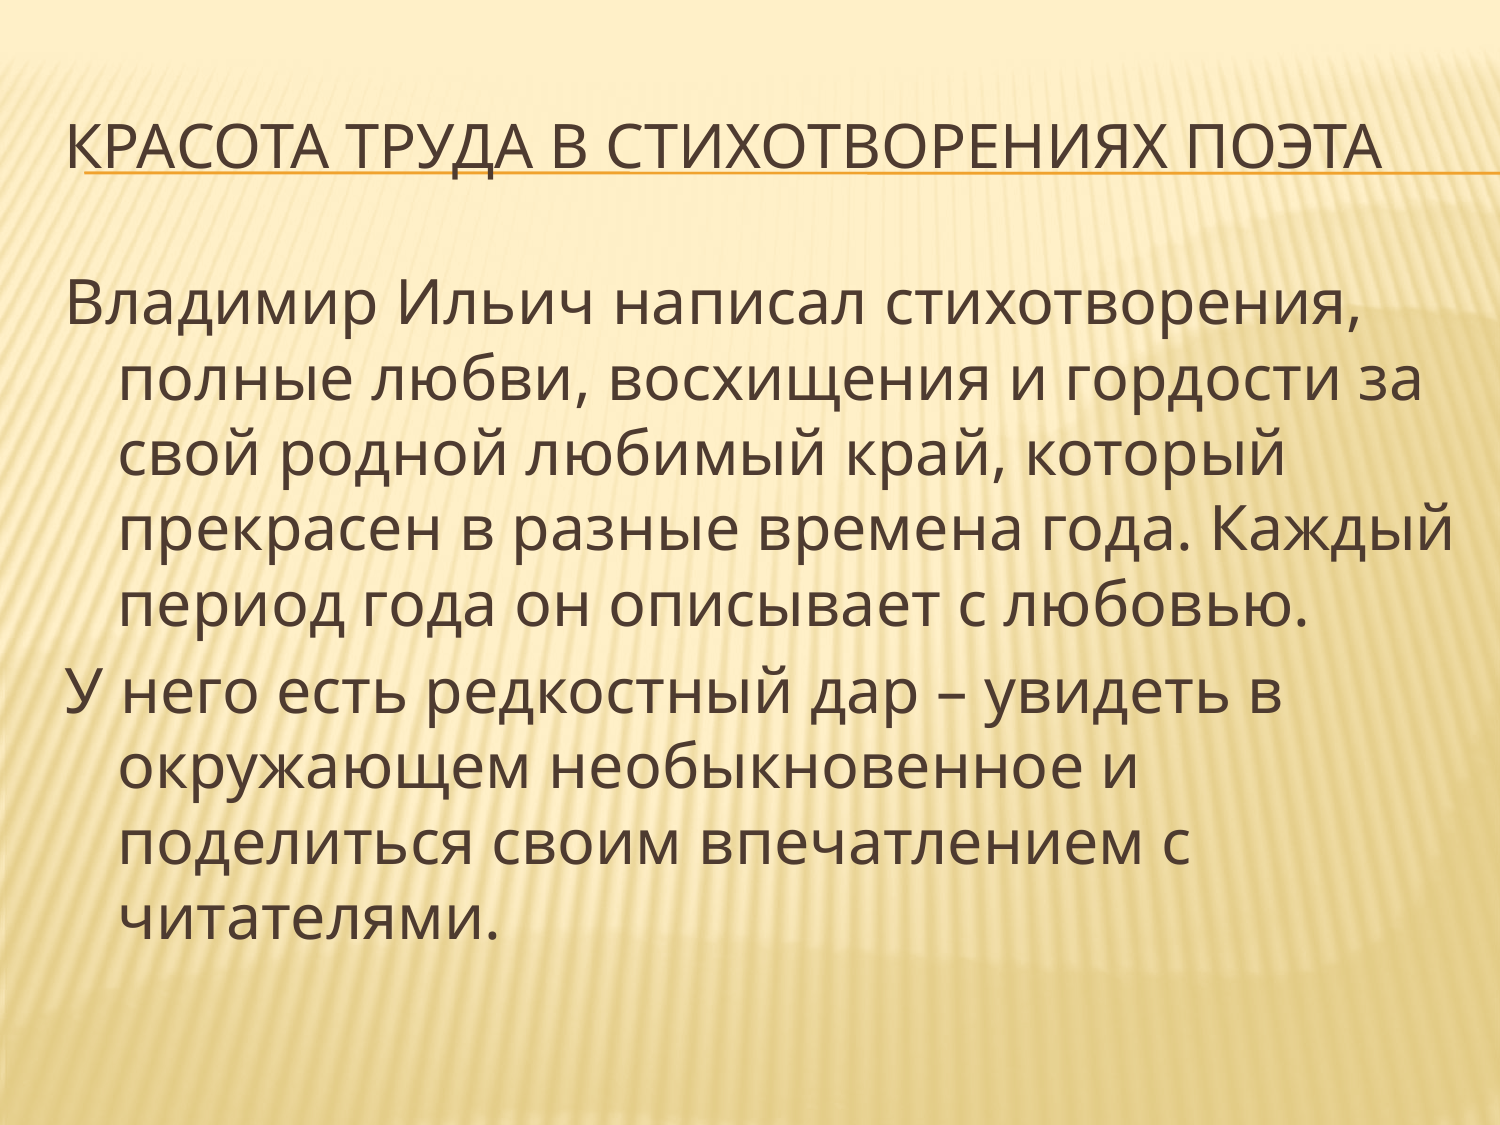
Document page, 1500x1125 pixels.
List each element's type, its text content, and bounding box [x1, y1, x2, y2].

title Красота труда в стихотворениях поэта [50, 75, 1475, 213]
list Владимир Ильич написал стихотворения, полные любви, восхищения и гордости за свой родной любимый край, который прекрасен в разные времена года. Каждый период года он описывает с любовью. У него есть редкостный дар – увидеть в окружающем необыкновенное и поделиться своим впечатлением с читателями. [50, 254, 1475, 998]
